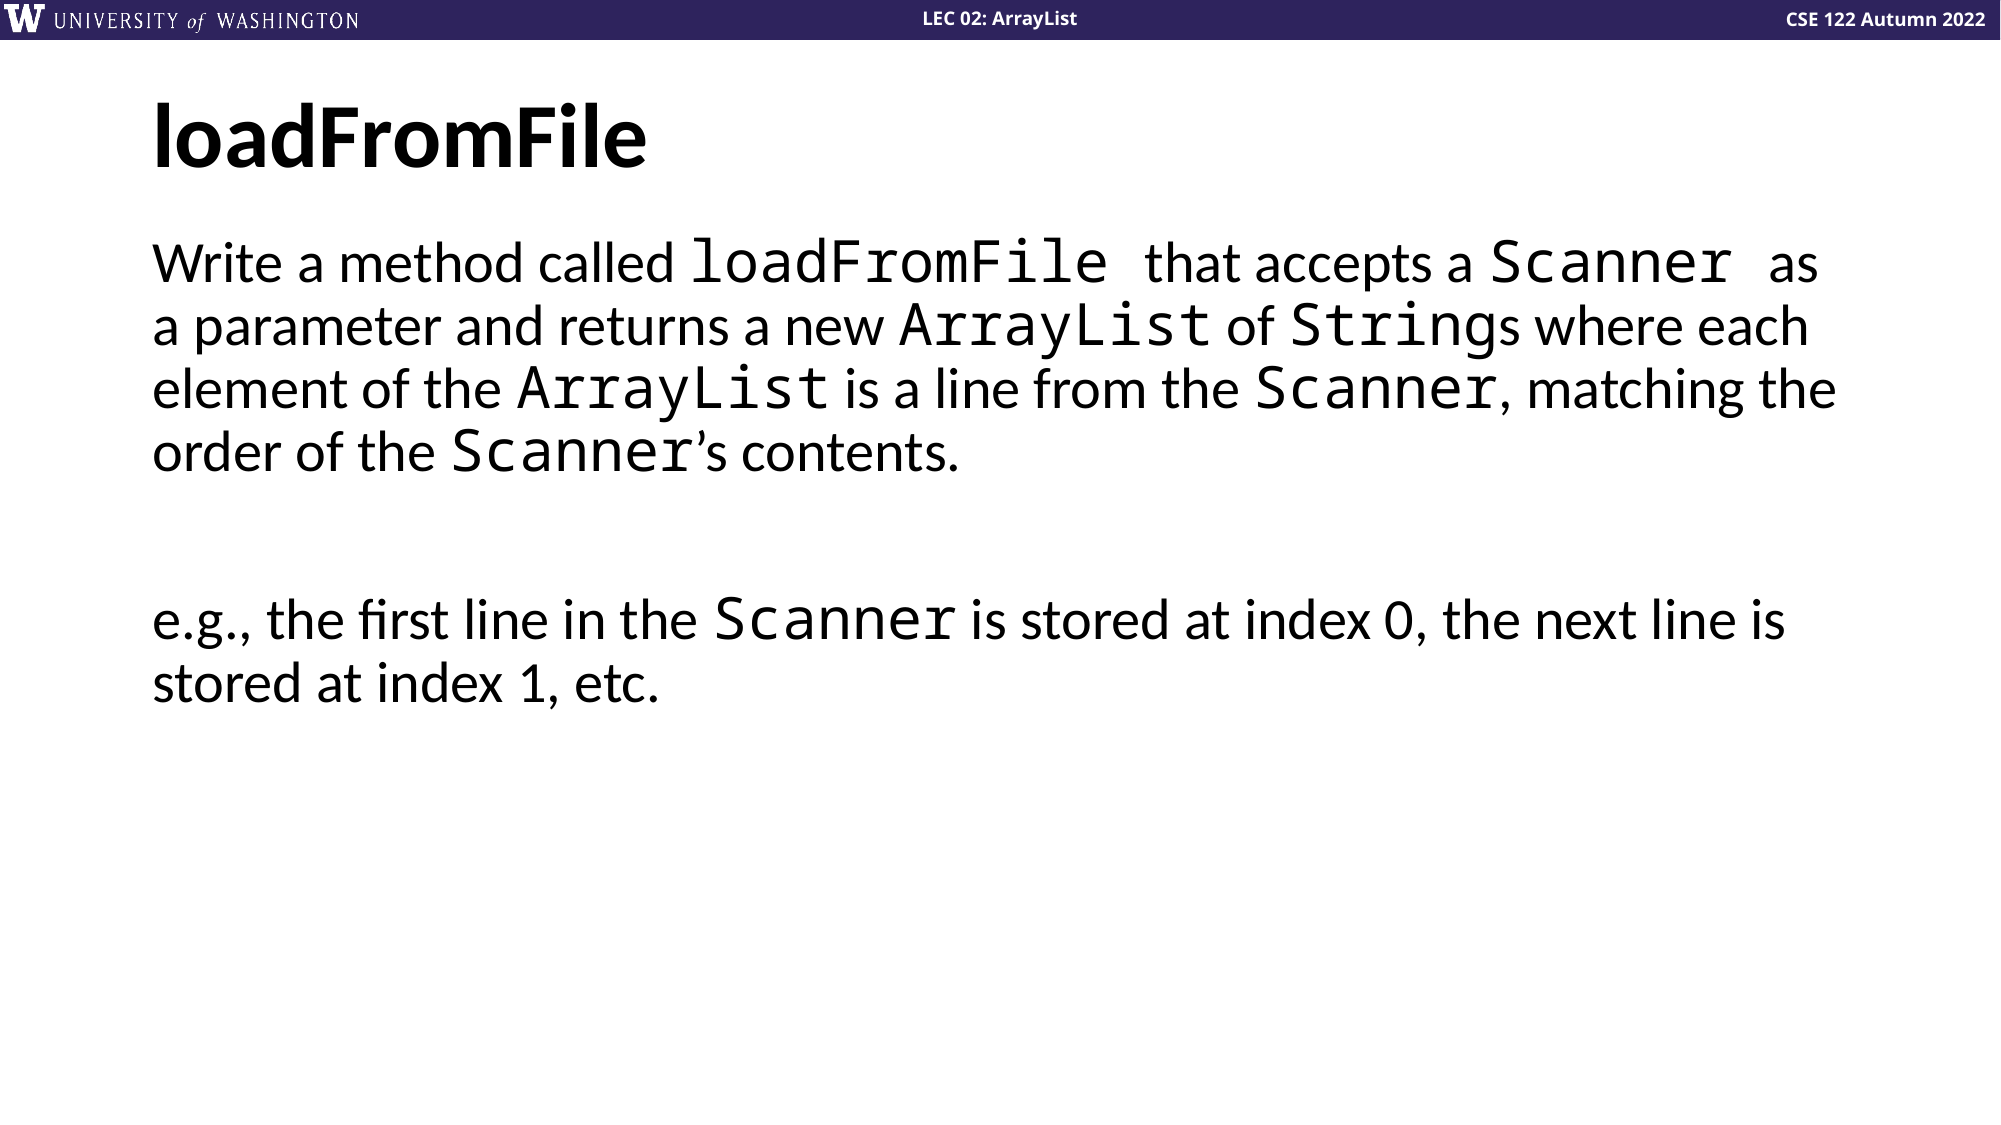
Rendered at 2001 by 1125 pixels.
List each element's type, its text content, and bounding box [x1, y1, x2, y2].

title loadFromFile [137, 74, 1863, 200]
picture [4, 4, 358, 33]
list Write a method called loadFromFile that accepts a Scanner as a parameter and returns a new ArrayList of Strings where each element of the ArrayList is a line from the Scanner, matching the order of the Scanner’s contents. e.g., the first line in the Scanner is stored at index 0, the next line is stored at index 1, etc. [137, 224, 1863, 1014]
